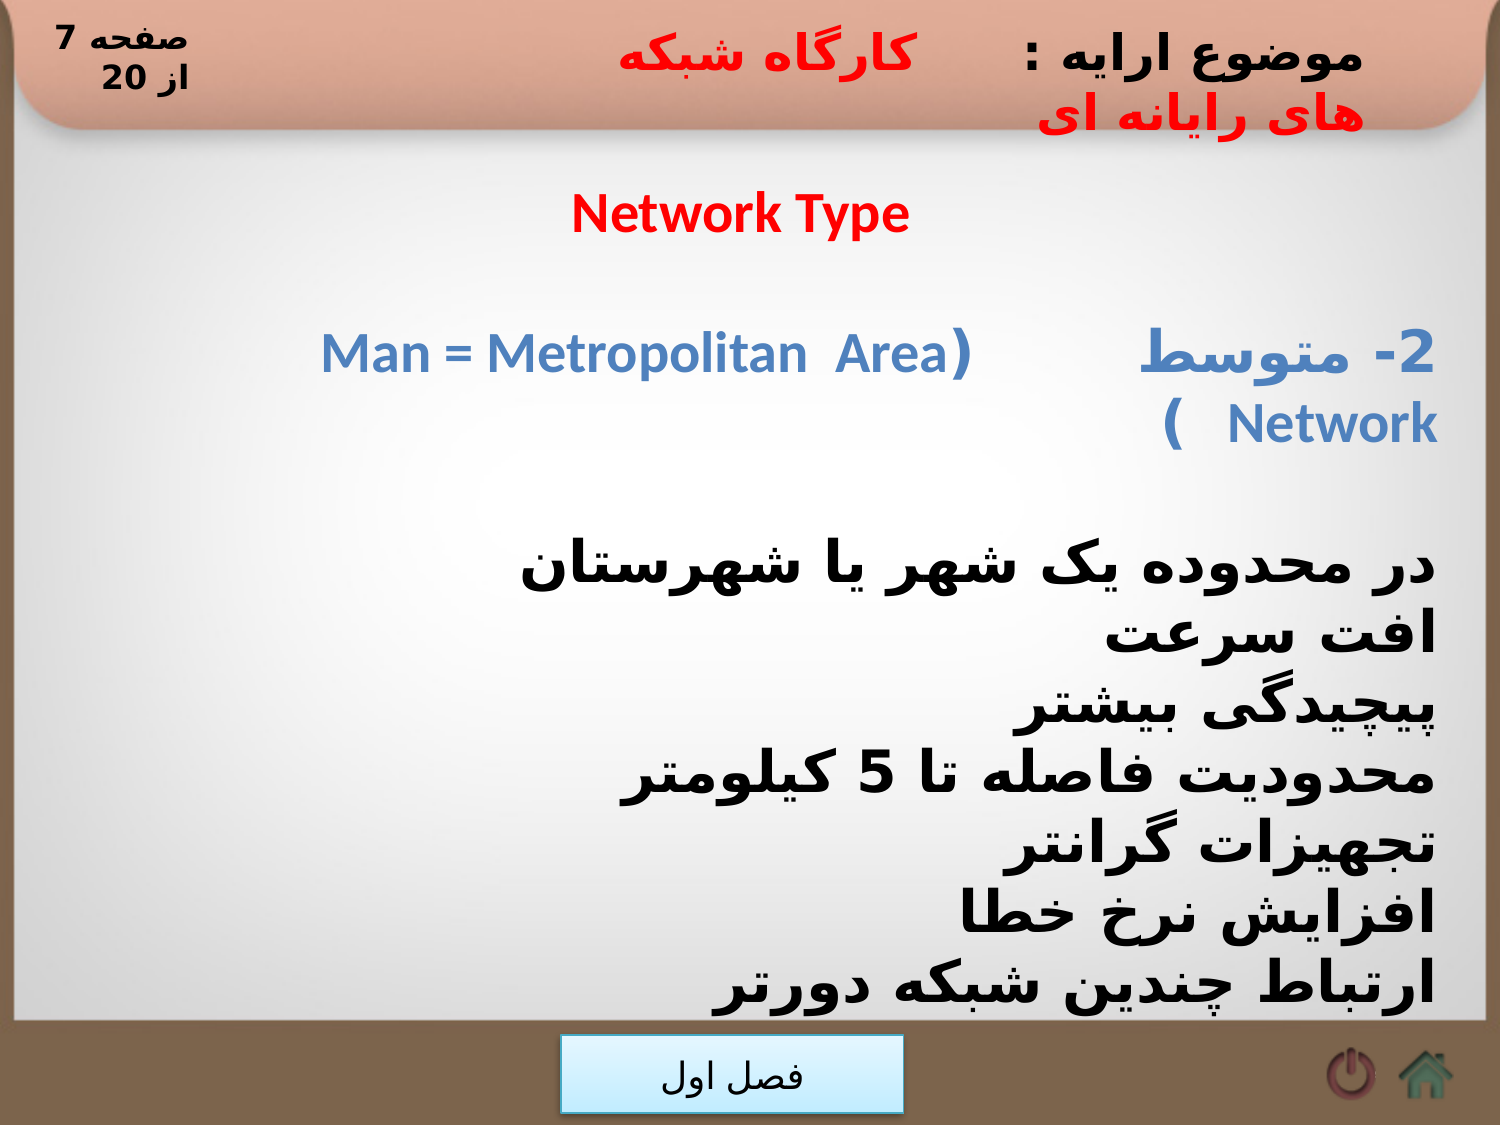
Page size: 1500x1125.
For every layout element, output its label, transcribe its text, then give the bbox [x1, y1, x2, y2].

text_box فصل اول [560, 1034, 904, 1114]
text_box صفحه 7 از 20 [0, 9, 205, 104]
text_box موضوع ارایه : کارگاه شبکه های رایانه ای [586, 13, 1381, 149]
picture [0, 0, 1500, 1125]
text_box Network Type 2- متوسط (Man = Metropolitan Area Network ) در محدوده یک شهر یا شهرستان افت سرعت پیچیدگی بیشتر محدودیت فاصله تا 5 کیلومتر تجهیزات گرانتر افزایش نرخ خطا ارتباط چندین شبکه دورتر [29, 166, 1453, 1022]
